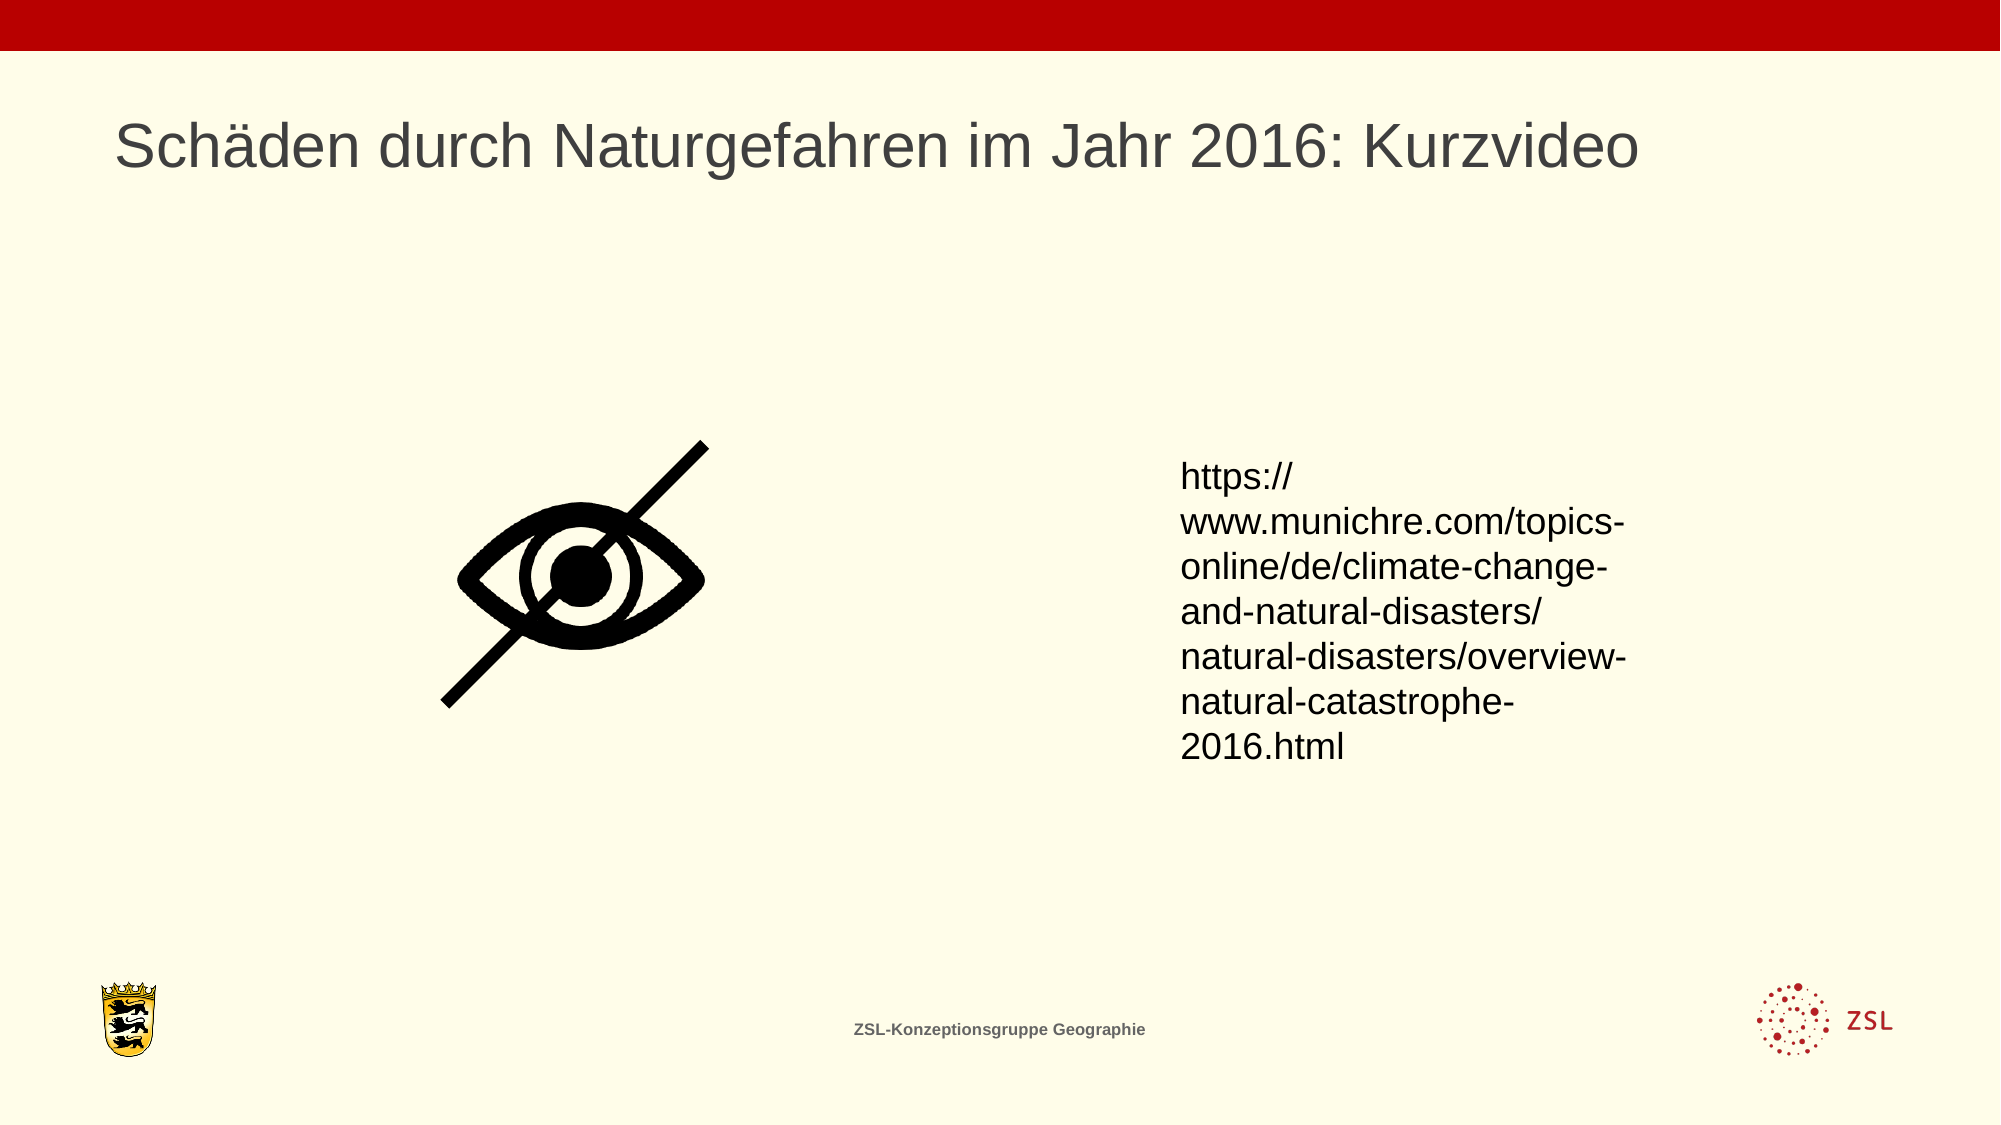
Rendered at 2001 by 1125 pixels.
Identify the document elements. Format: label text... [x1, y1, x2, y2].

footer ZSL-Konzeptionsgruppe Geographie [704, 1011, 1296, 1071]
picture [432, 428, 729, 725]
picture [99, 979, 158, 1059]
title Schäden durch Naturgefahren im Jahr 2016: Kurzvideo [99, 54, 1900, 230]
text_box https://www.munichre.com/topics-online/de/climate-change-and-natural-disasters/natural-disasters/overview-natural-catastrophe-2016.html [1165, 444, 1652, 733]
